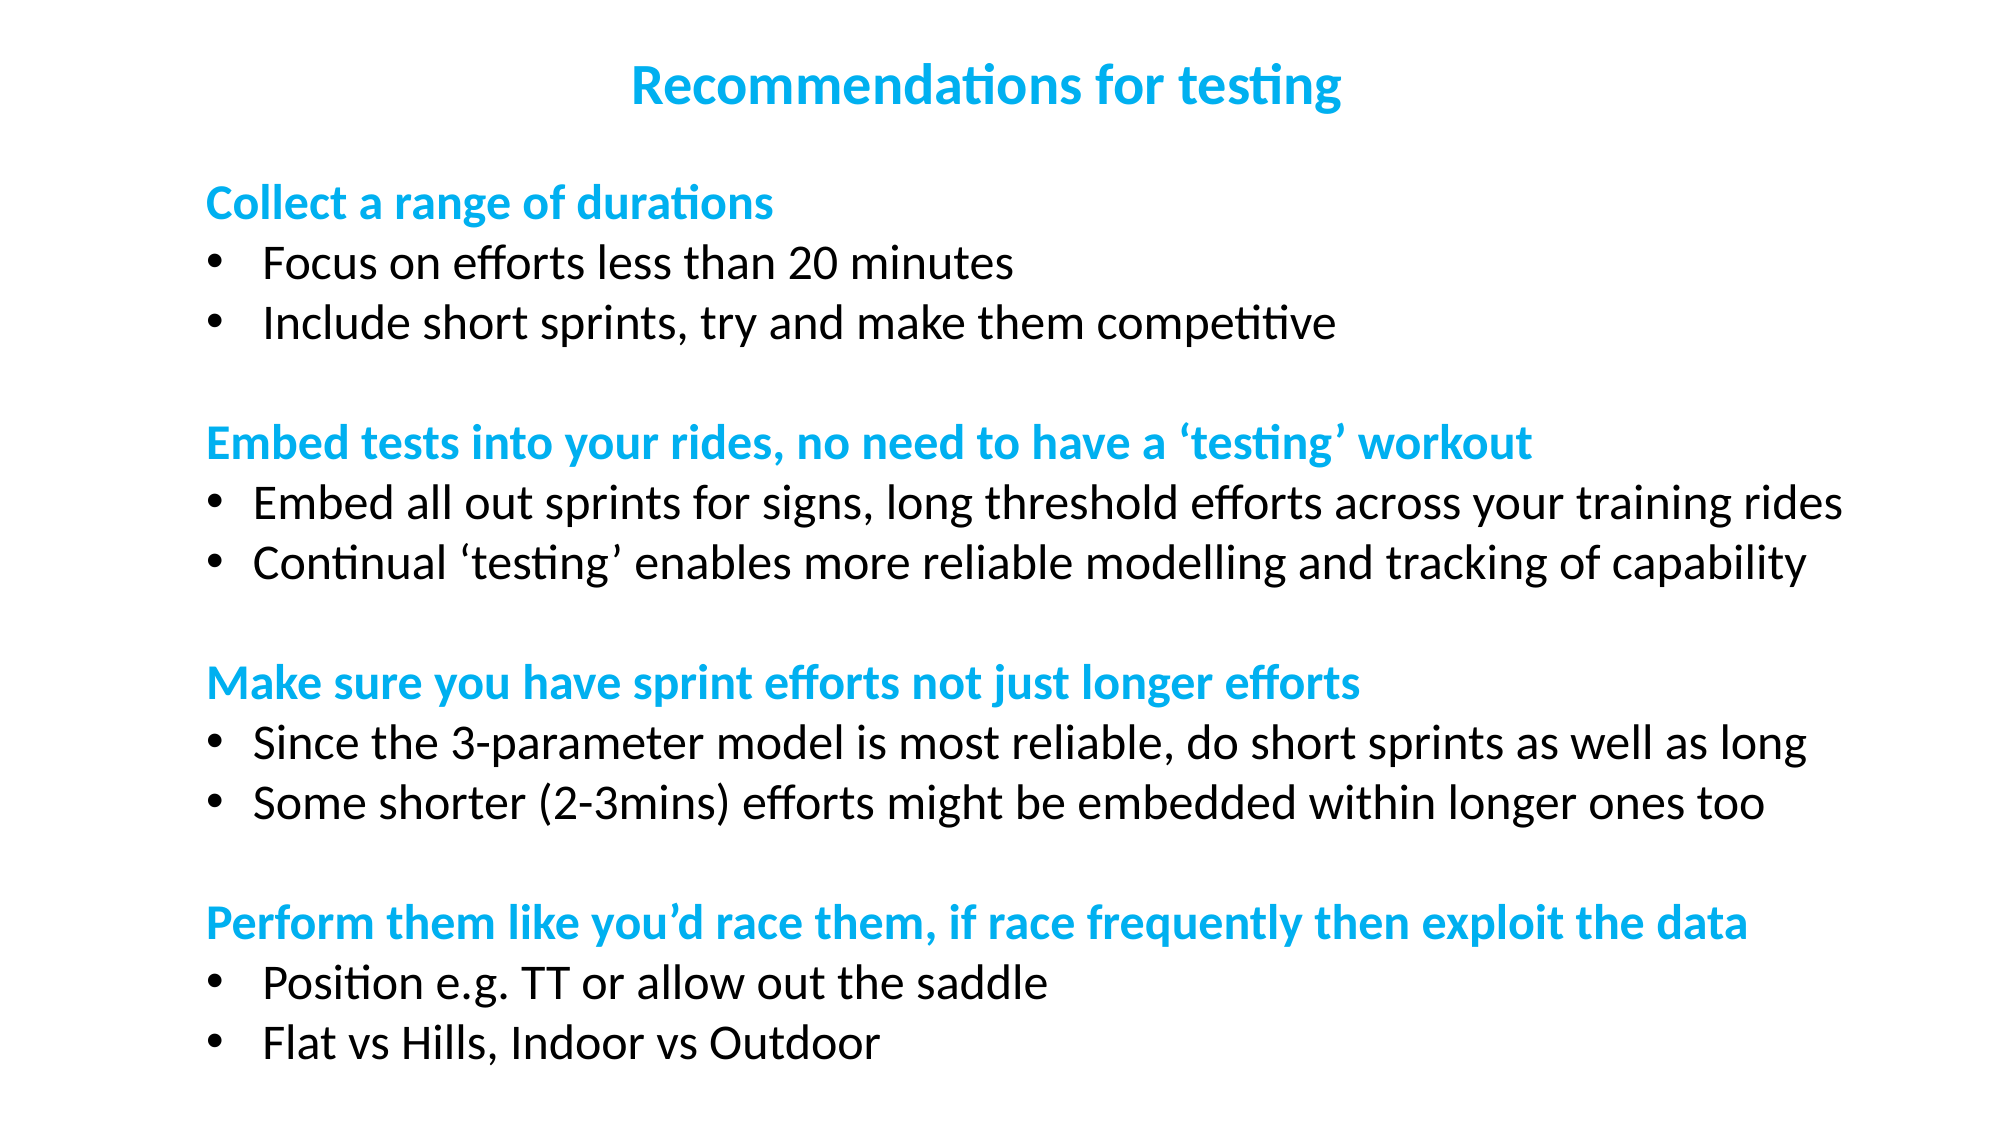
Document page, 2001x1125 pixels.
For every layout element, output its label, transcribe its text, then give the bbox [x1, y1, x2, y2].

text_box Collect a range of durations Focus on efforts less than 20 minutes Include short sprints, try and make them competitive Embed tests into your rides, no need to have a ‘testing’ workout Embed all out sprints for signs, long threshold efforts across your training rides Continual ‘testing’ enables more reliable modelling and tracking of capability Make sure you have sprint efforts not just longer efforts Since the 3-parameter model is most reliable, do short sprints as well as long Some shorter (2-3mins) efforts might be embedded within longer ones too Perform them like you’d race them, if race frequently then exploit the data Position e.g. TT or allow out the saddle Flat vs Hills, Indoor vs Outdoor [191, 162, 1907, 1078]
text_box Recommendations for testing [549, 38, 1425, 124]
